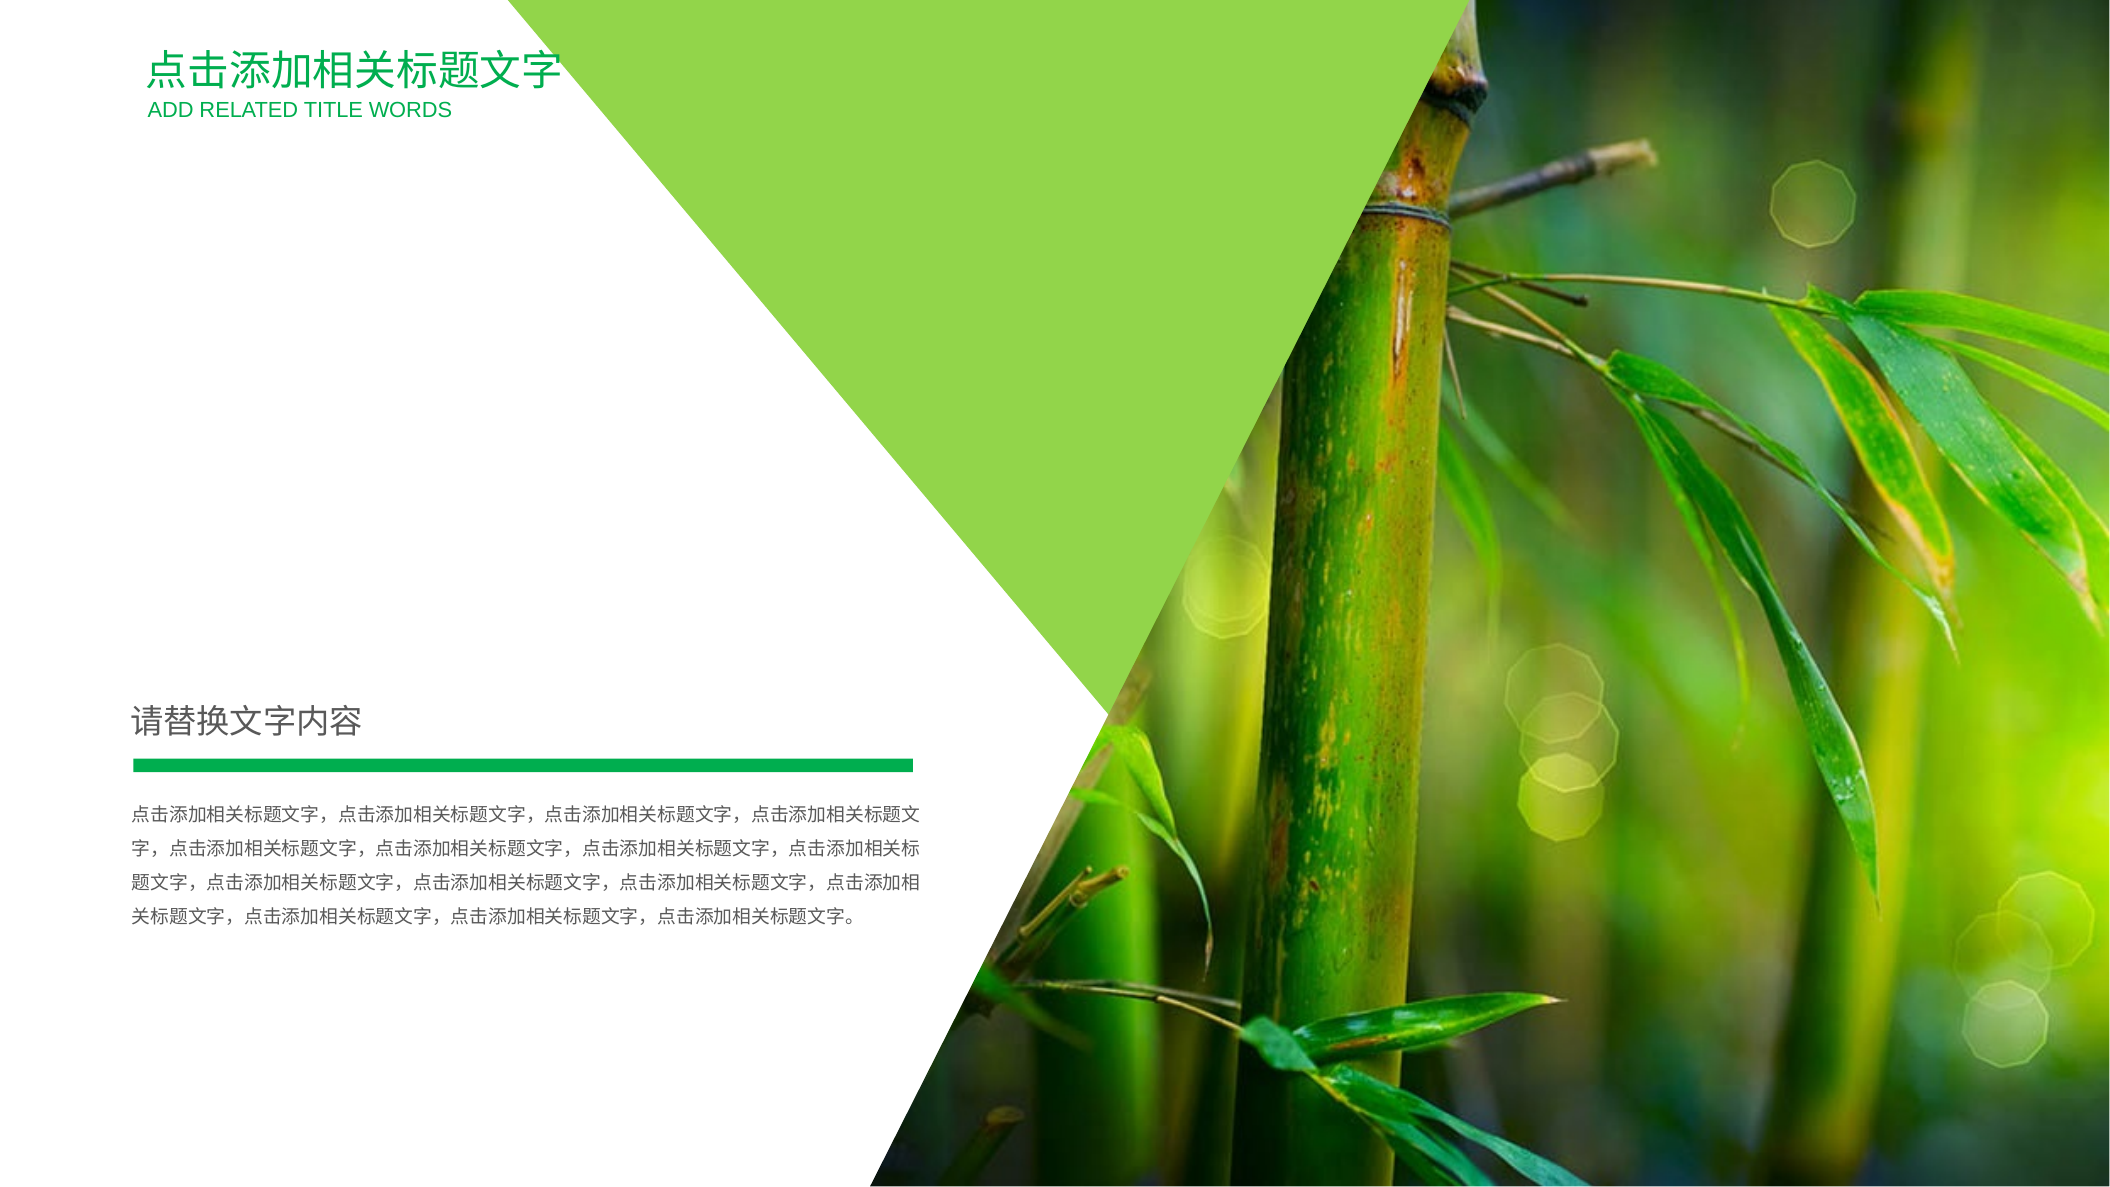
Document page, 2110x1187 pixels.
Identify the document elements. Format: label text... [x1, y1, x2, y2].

text_box [507, 0, 1469, 714]
text_box [132, 758, 914, 773]
text_box [870, 0, 2110, 1187]
text_box ADD RELATED TITLE WORDS [147, 96, 453, 123]
text_box 请替换文字内容 [115, 692, 393, 748]
text_box 点击添加相关标题文字，点击添加相关标题文字，点击添加相关标题文字，点击添加相关标题文字，点击添加相关标题文字，点击添加相关标题文字，点击添加相关标题文字，点击添加相关标题文字，点击添加相关标题文字，点击添加相关标题文字，点击添加相关标题文字，点击添加相关标题文字，点击添加相关标题文字，点击添加相关标题文字，点击添加相关标题文字。 [116, 784, 936, 935]
text_box 点击添加相关标题文字 [145, 43, 564, 95]
